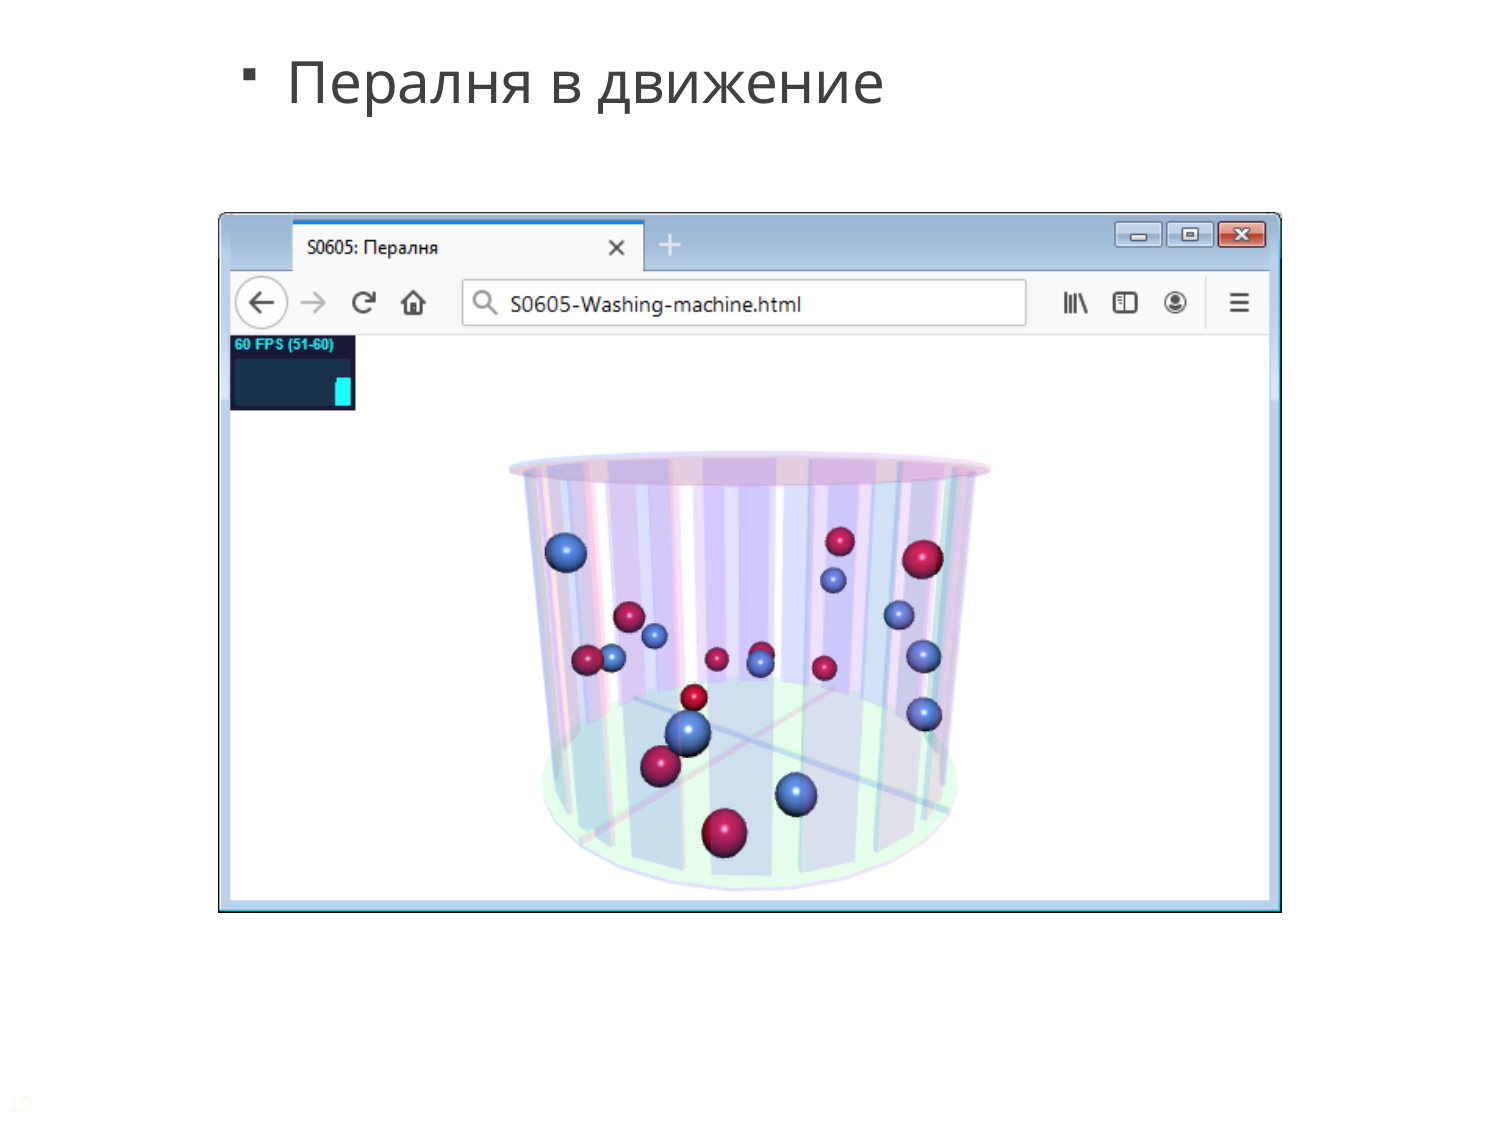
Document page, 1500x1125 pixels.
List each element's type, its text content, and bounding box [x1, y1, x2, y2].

list Пералня в движение [150, 37, 1488, 1113]
picture [218, 212, 1282, 913]
